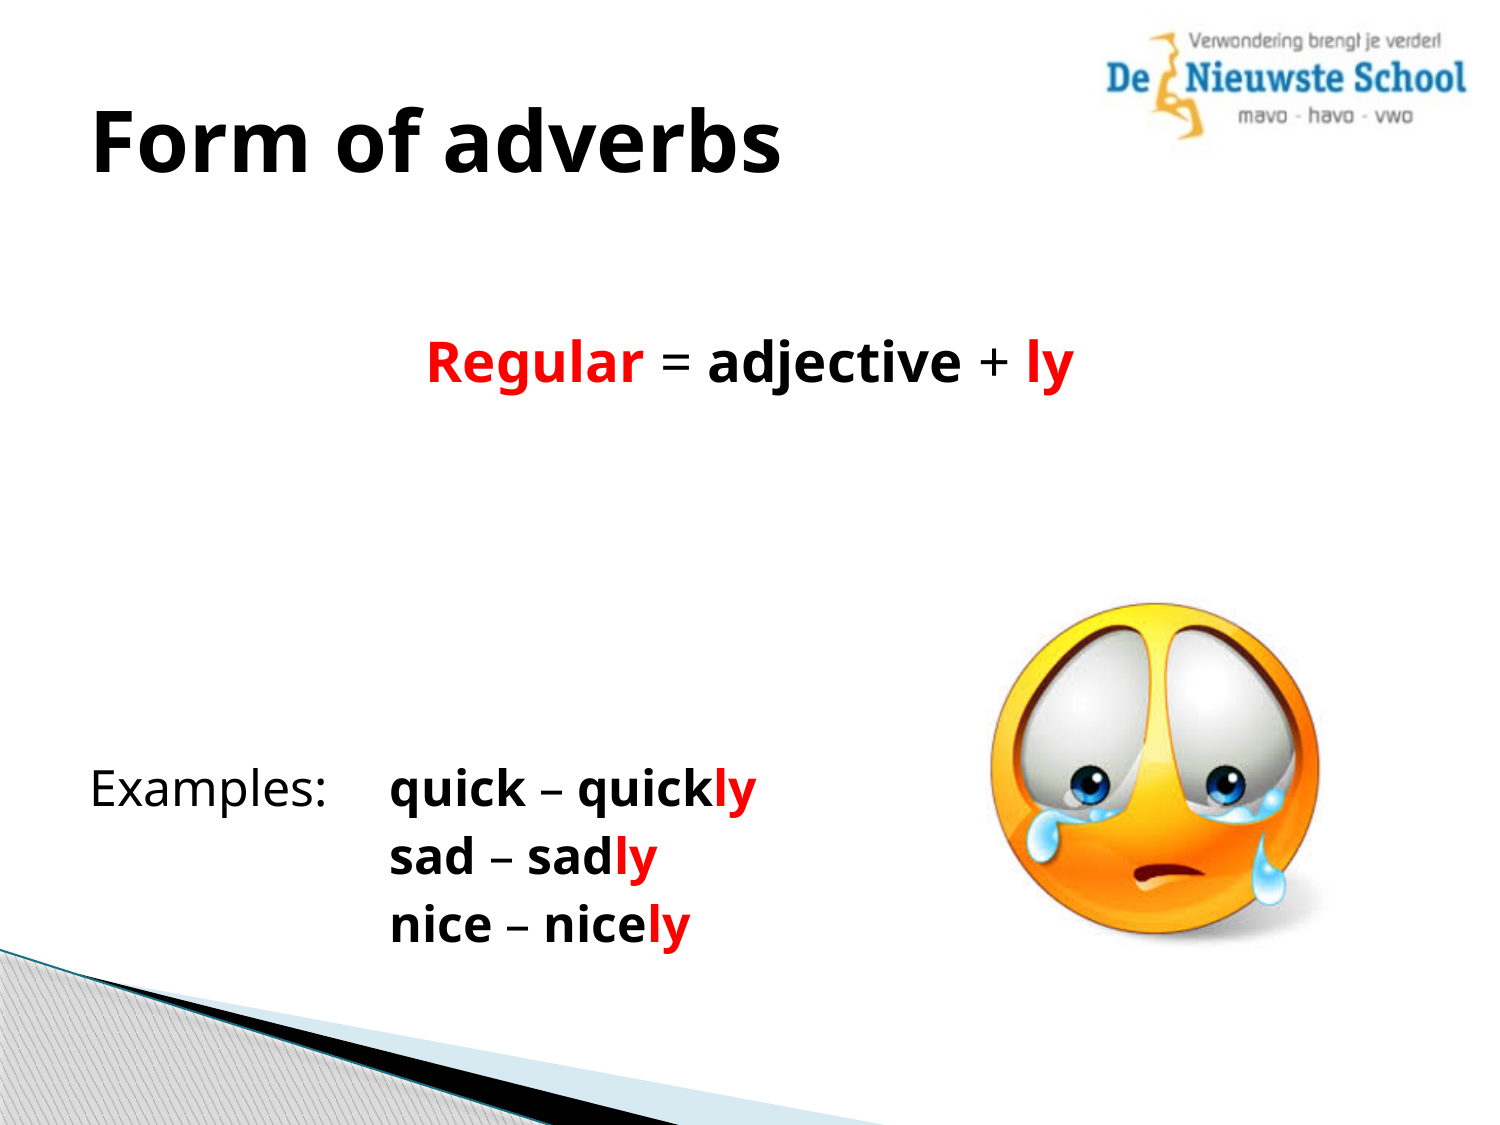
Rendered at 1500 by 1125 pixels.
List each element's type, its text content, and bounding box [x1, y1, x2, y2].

title Form of adverbs [75, 45, 1425, 233]
picture [1100, 9, 1472, 156]
list Regular = adjective + ly Examples: quick – quickly sad – sadly nice – nicely [75, 243, 1425, 986]
picture [985, 597, 1338, 950]
